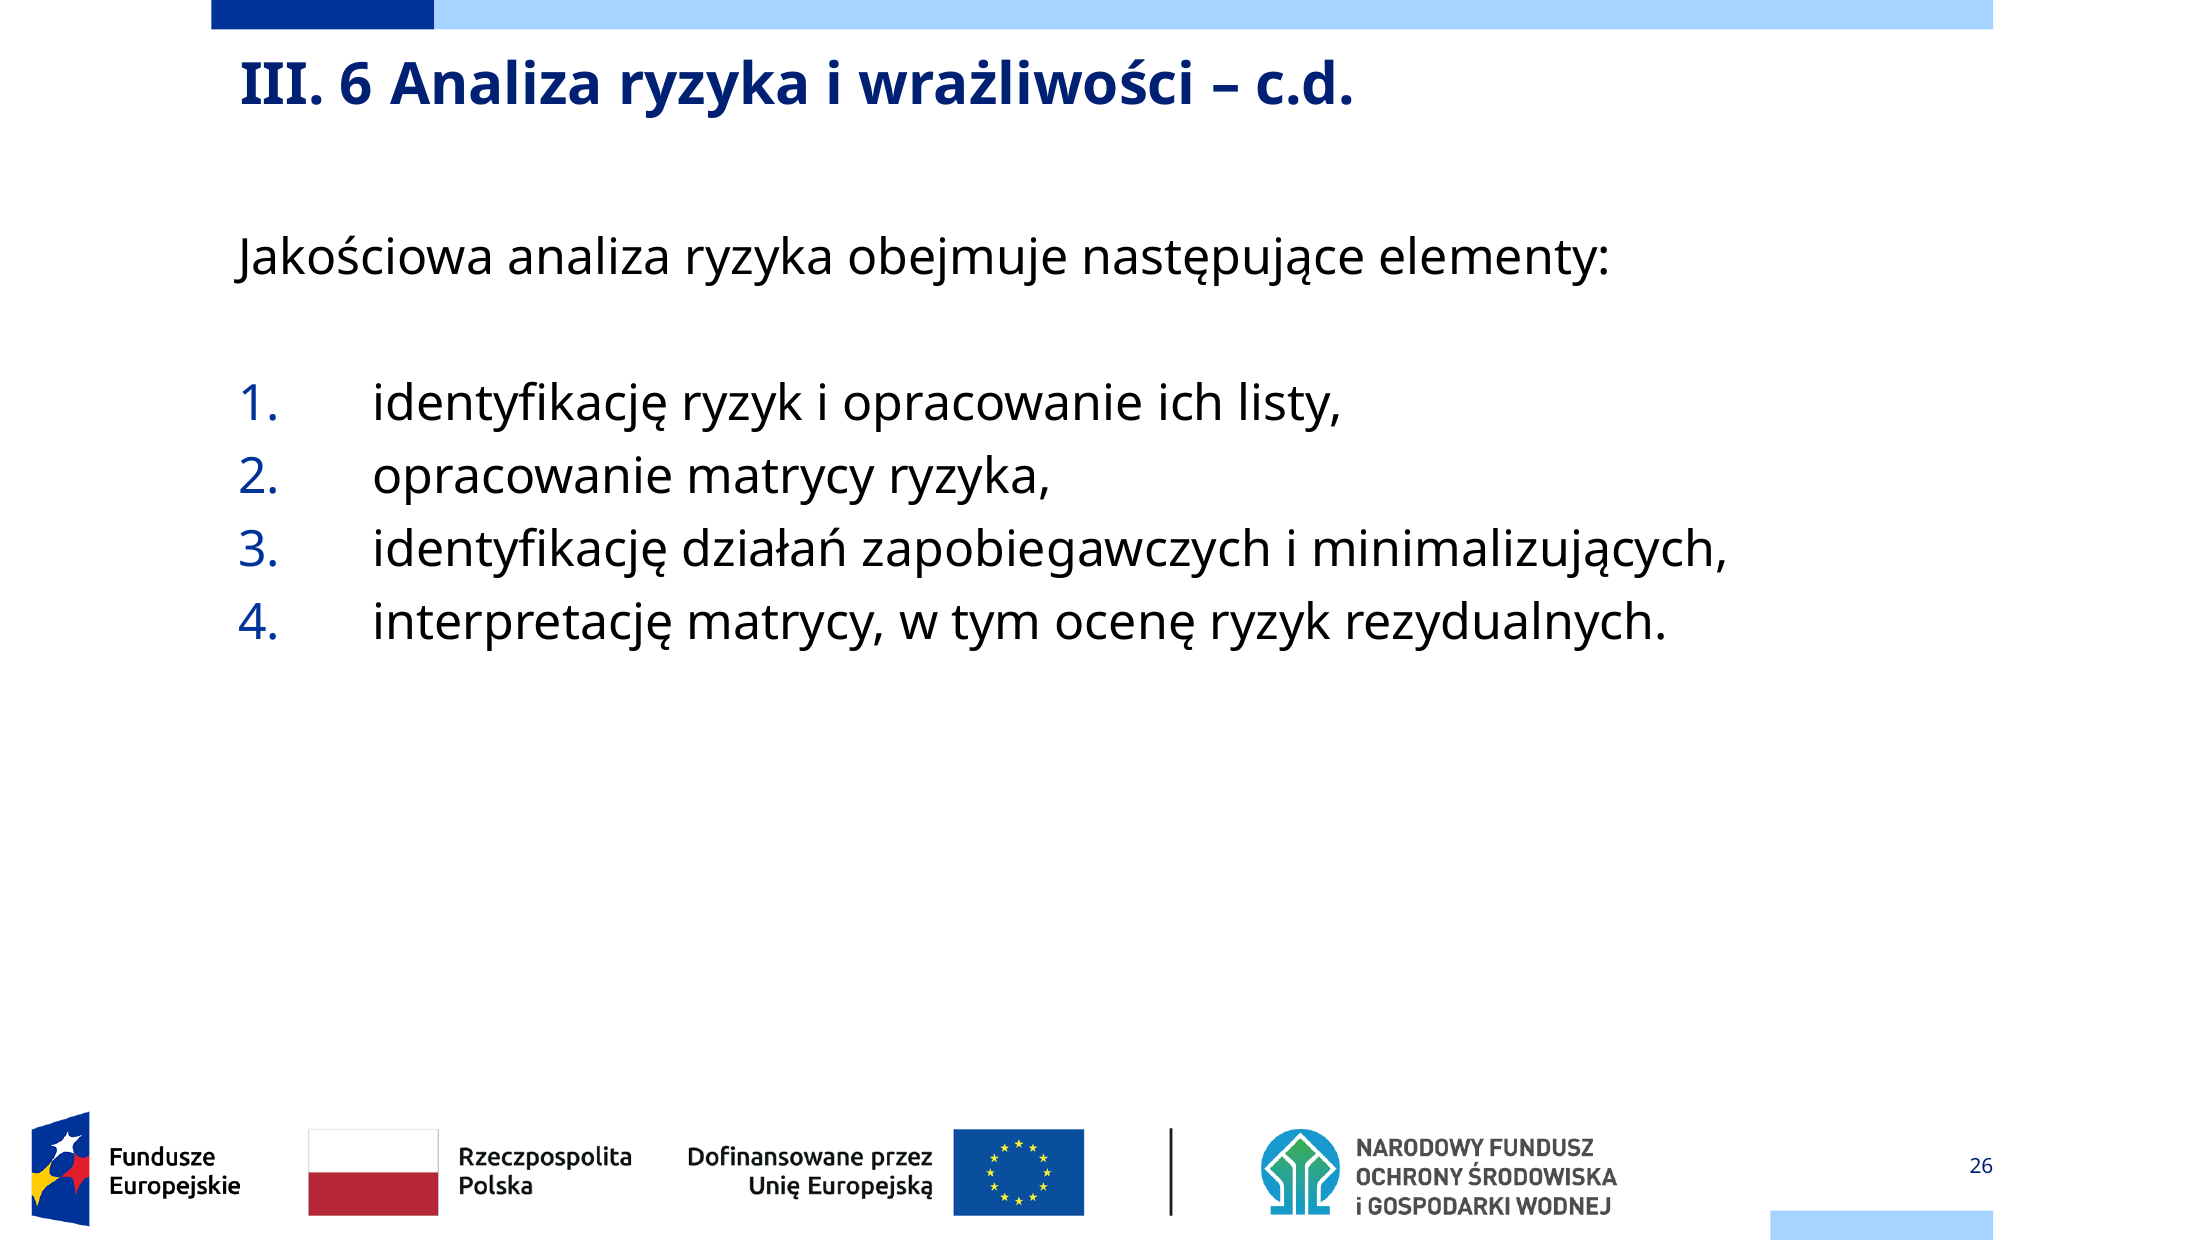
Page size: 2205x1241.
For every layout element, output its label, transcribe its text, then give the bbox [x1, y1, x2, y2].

slide_number 26 [1770, 1151, 1993, 1182]
picture [0, 1080, 1652, 1241]
list Jakościowa analiza ryzyka obejmuje następujące elementy: identyfikację ryzyk i opracowanie ich listy, opracowanie matrycy ryzyka, identyfikację działań zapobiegawczych i minimalizujących, interpretację matrycy, w tym ocenę ryzyk rezydualnych. [238, 234, 2104, 1003]
title III. 6 Analiza ryzyka i wrażliwości – c.d. [240, 41, 2022, 219]
